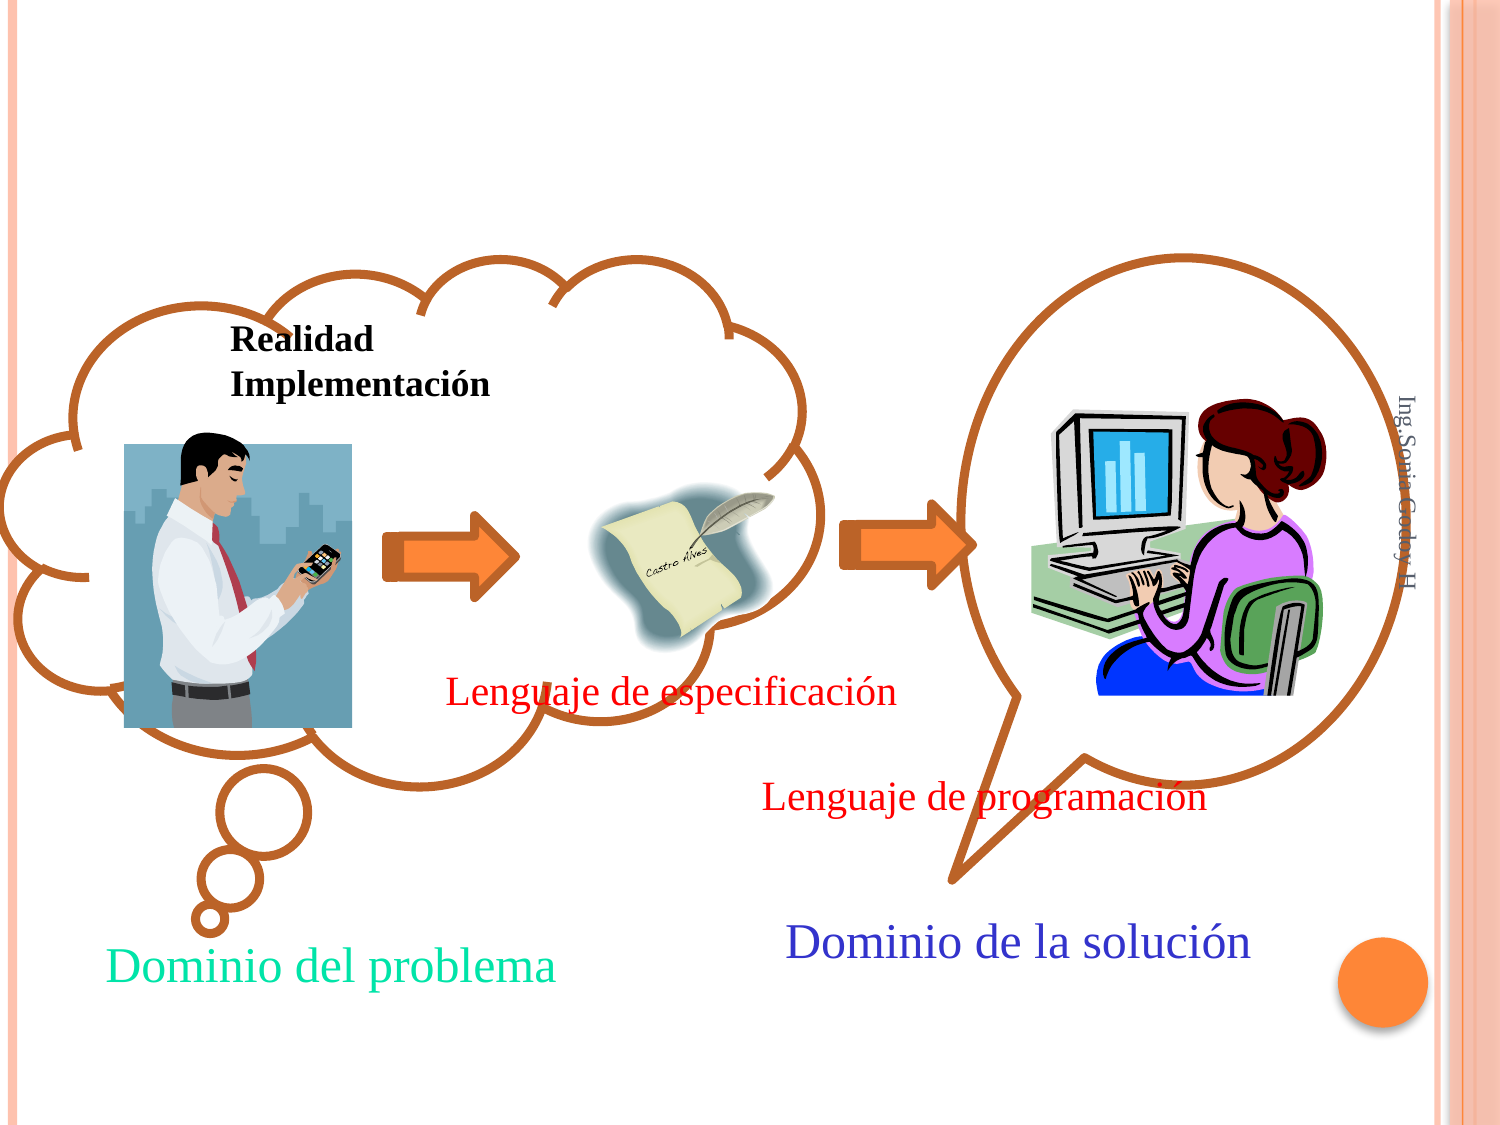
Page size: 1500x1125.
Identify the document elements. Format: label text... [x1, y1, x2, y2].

text_box [0, 301, 826, 792]
picture [585, 480, 776, 655]
table_header Lenguaje de especificación [445, 668, 996, 714]
text_box [839, 499, 978, 591]
text_box [956, 253, 1379, 785]
text_box [190, 764, 313, 938]
picture [1031, 398, 1327, 699]
table_header Dominio de la solución [785, 914, 1289, 969]
text_box [947, 820, 1024, 885]
table_header Dominio del problema [105, 938, 621, 993]
text_box [265, 254, 729, 314]
text_box Realidad Implementación [230, 314, 1294, 405]
footer Ing.Sonia Godoy H [1379, 380, 1440, 906]
table_header Lenguaje de programación [762, 773, 1227, 820]
picture [123, 432, 353, 729]
text_box [382, 511, 521, 603]
